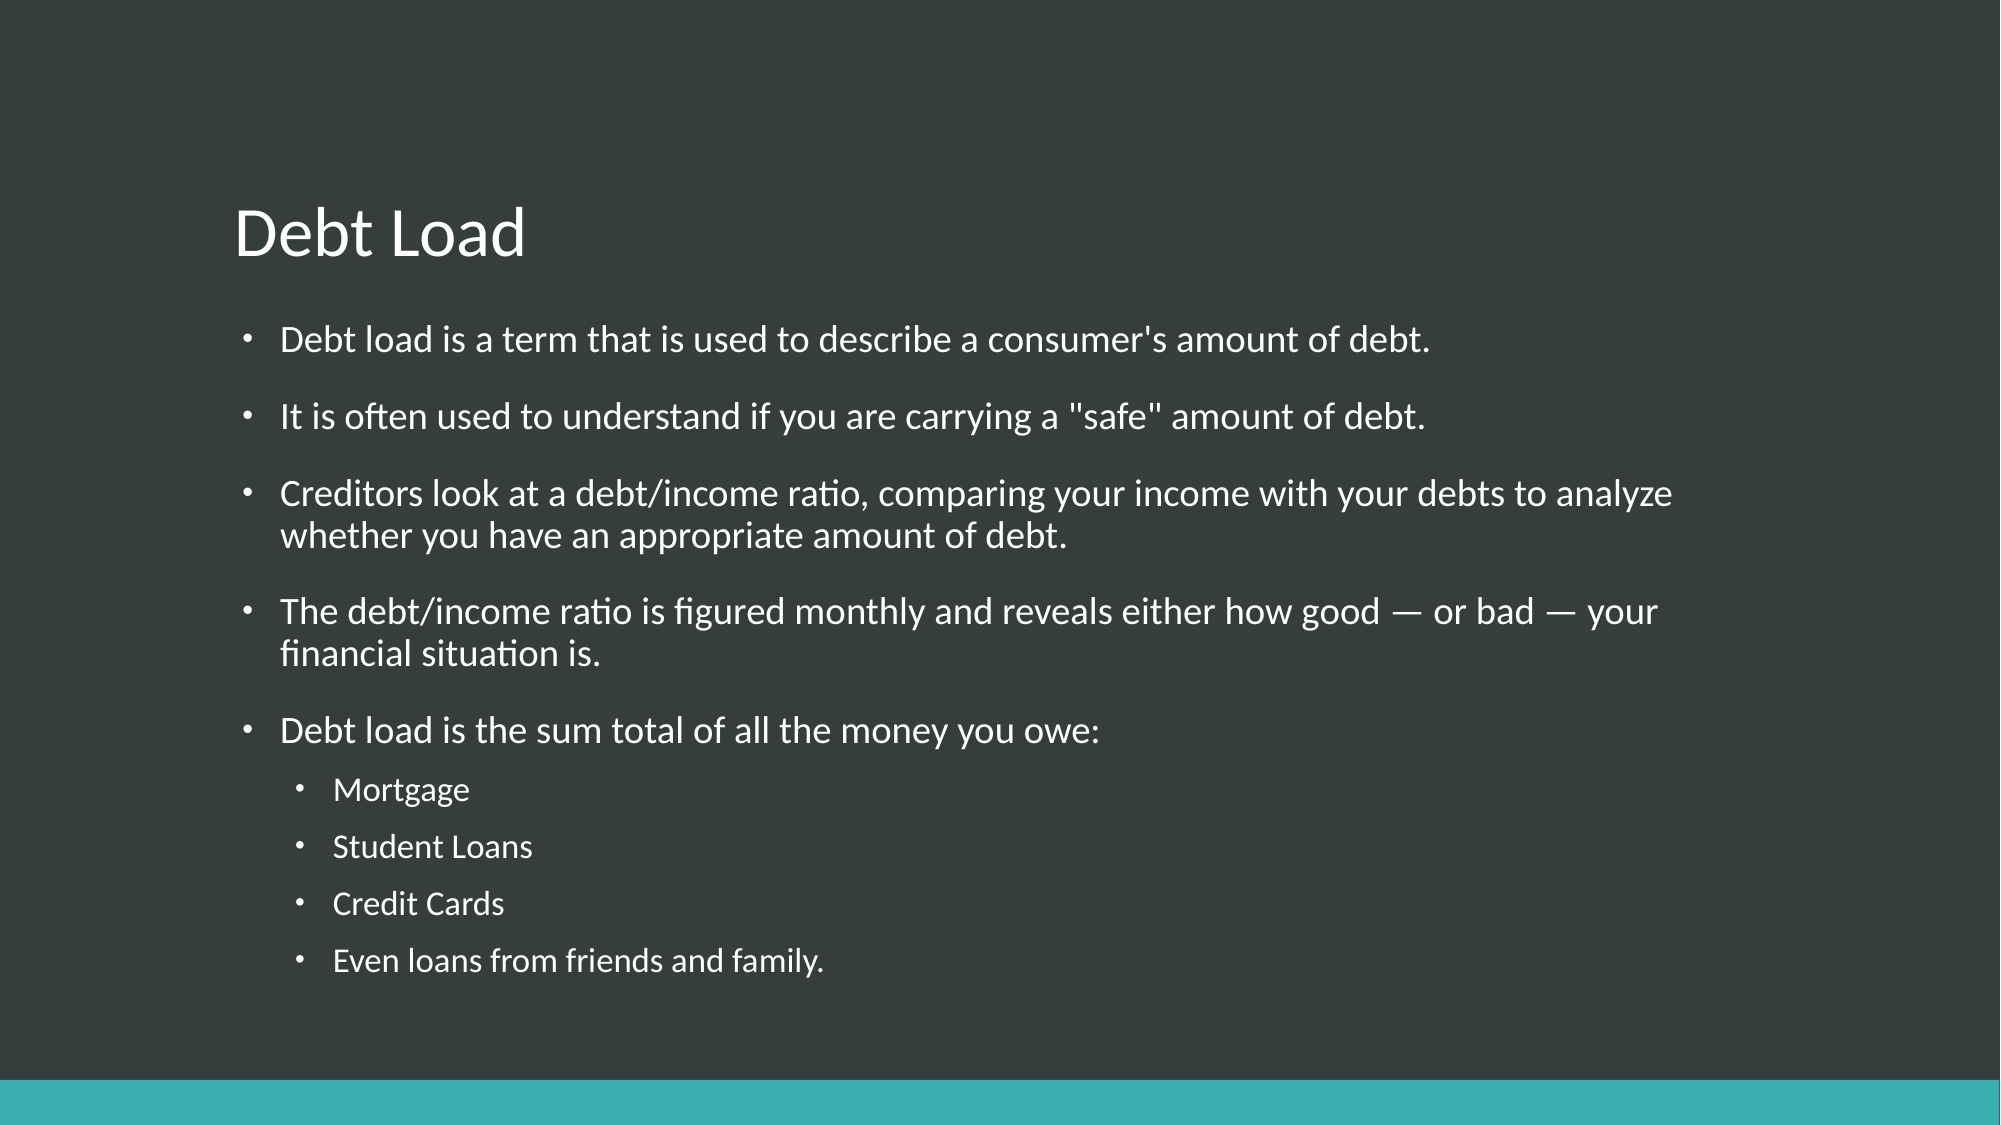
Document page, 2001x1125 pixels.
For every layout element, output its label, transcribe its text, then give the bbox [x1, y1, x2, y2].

list Debt load is a term that is used to describe a consumer's amount of debt. It is often used to understand if you are carrying a "safe" amount of debt. Creditors look at a debt/income ratio, comparing your income with your debts to analyze whether you have an appropriate amount of debt. The debt/income ratio is figured monthly and reveals either how good — or bad — your financial situation is. Debt load is the sum total of all the money you owe: Mortgage Student Loans Credit Cards Even loans from friends and family. [219, 311, 1780, 990]
title Debt Load [219, 76, 1780, 279]
